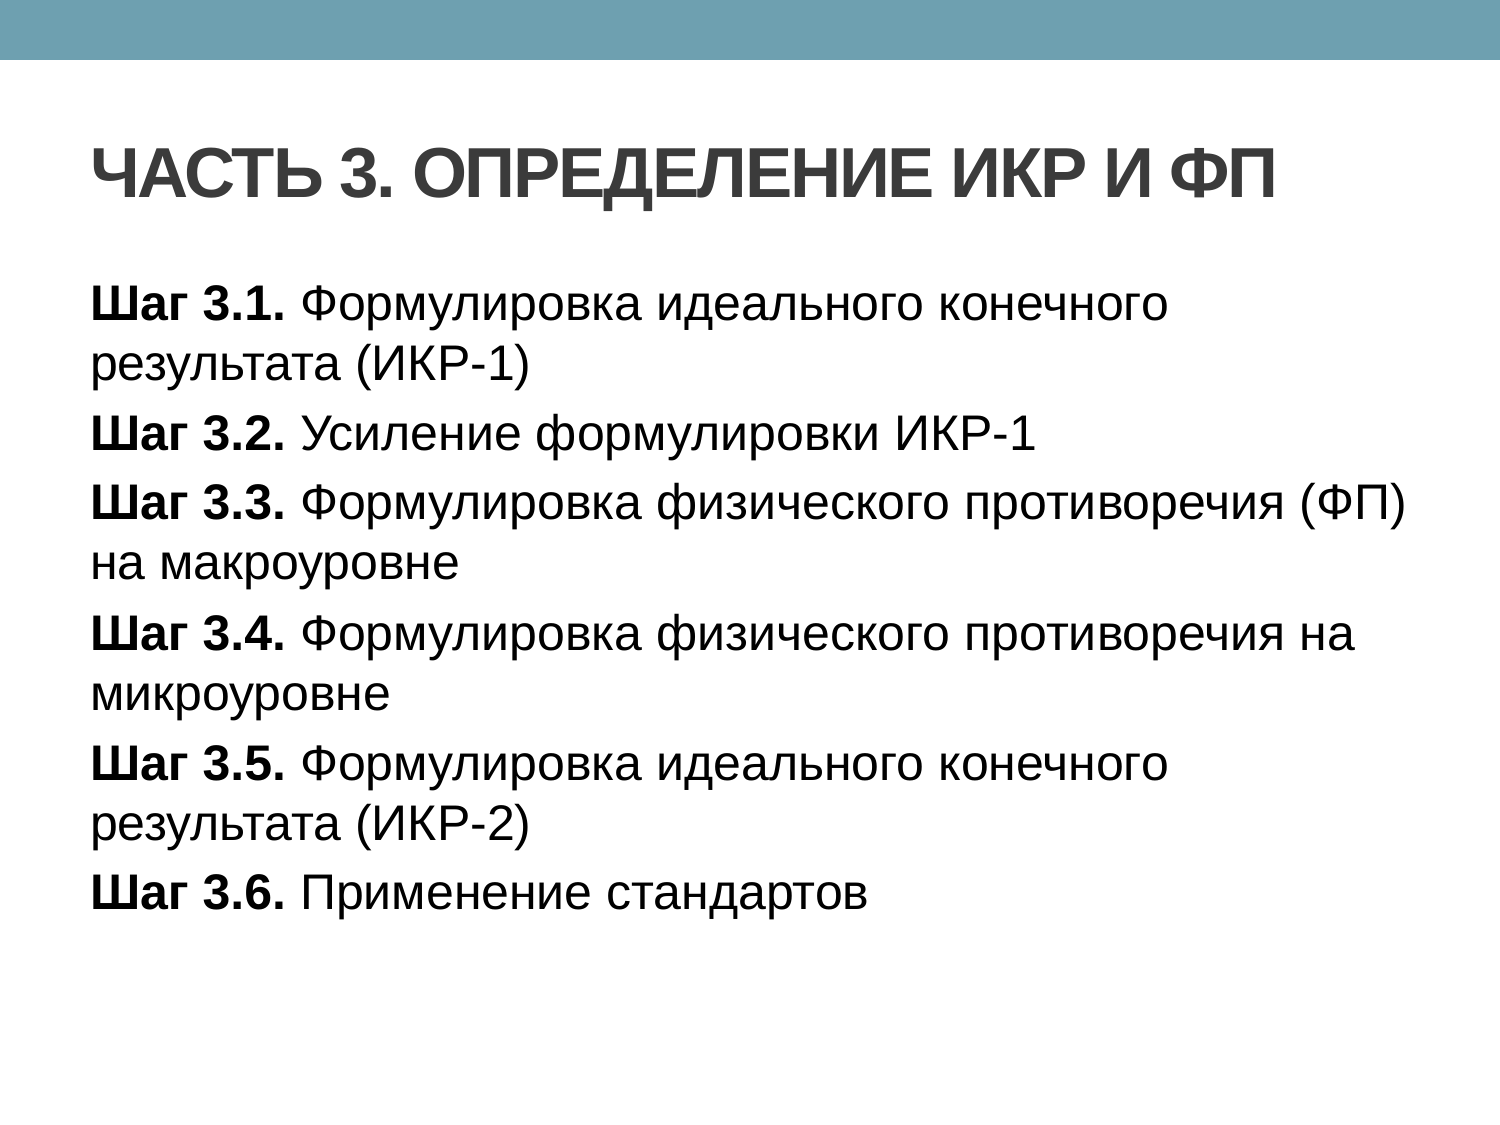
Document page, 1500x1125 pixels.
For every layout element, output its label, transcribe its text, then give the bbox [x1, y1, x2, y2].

list Шаг 3.1. Формулировка идеального конечного результата (ИКР-1) Шаг 3.2. Усиление формулировки ИКР-1 Шаг 3.3. Формулировка физического противоречия (ФП) на макроуровне Шаг 3.4. Формулировка физического противоречия на микроуровне Шаг 3.5. Формулировка идеального конечного результата (ИКР-2) Шаг 3.6. Применение стандартов [75, 262, 1425, 1063]
title ЧАСТЬ 3. ОПРЕДЕЛЕНИЕ ИКР И ФП [75, 87, 1425, 250]
